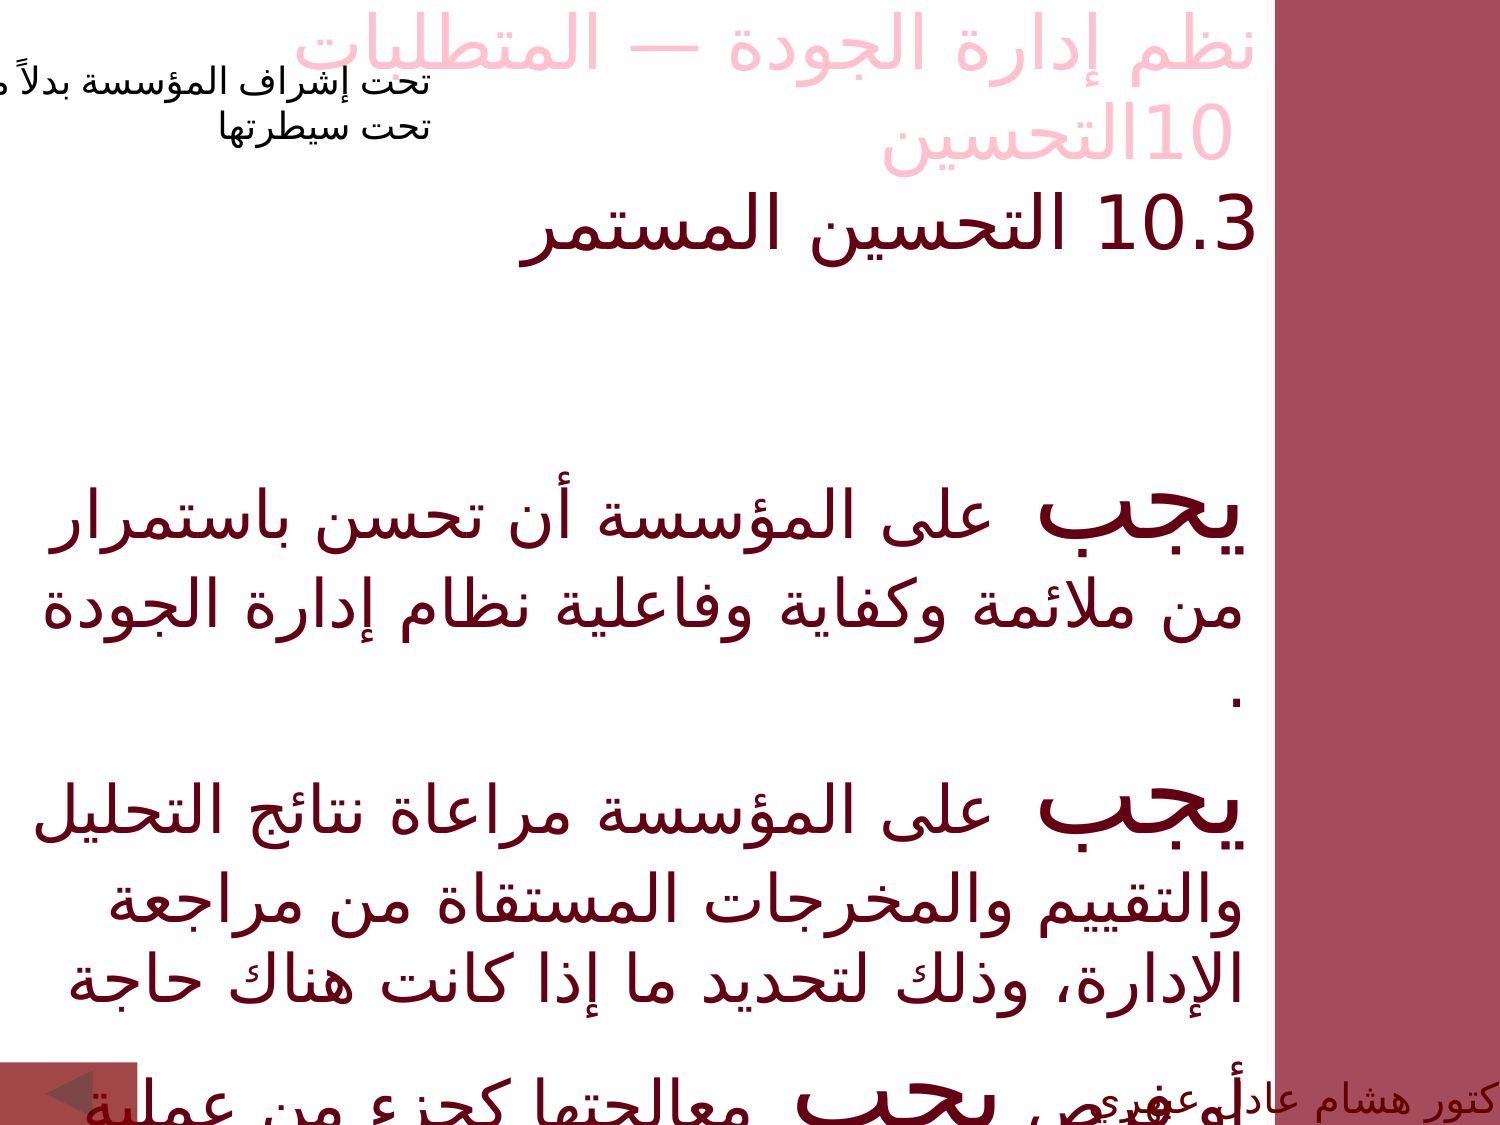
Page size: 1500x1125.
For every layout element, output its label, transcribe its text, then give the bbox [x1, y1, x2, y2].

text_box نظم إدارة الجودة — المتطلبات 10التحسين 10.3 التحسين المستمر [0, 0, 1275, 273]
text_box يجب على المؤسسة أن تحسن باستمرار من ملائمة وكفاية وفاعلية نظام إدارة الجودة . يجب على المؤسسة مراعاة نتائج التحليل والتقييم والمخرجات المستقاة من مراجعة الإدارة، وذلك لتحديد ما إذا كانت هناك حاجة أو فرص يجب معالجتها كجزء من عملية التحسين المستمر. [12, 418, 1263, 1125]
text_box [1273, 0, 1500, 1064]
text_box الدكتور هشام عادل عبهري [1073, 1064, 1500, 1125]
text_box [0, 1060, 140, 1125]
text_box تحت إشراف المؤسسة بدلاً من تحت سيطرتها [0, 49, 447, 155]
